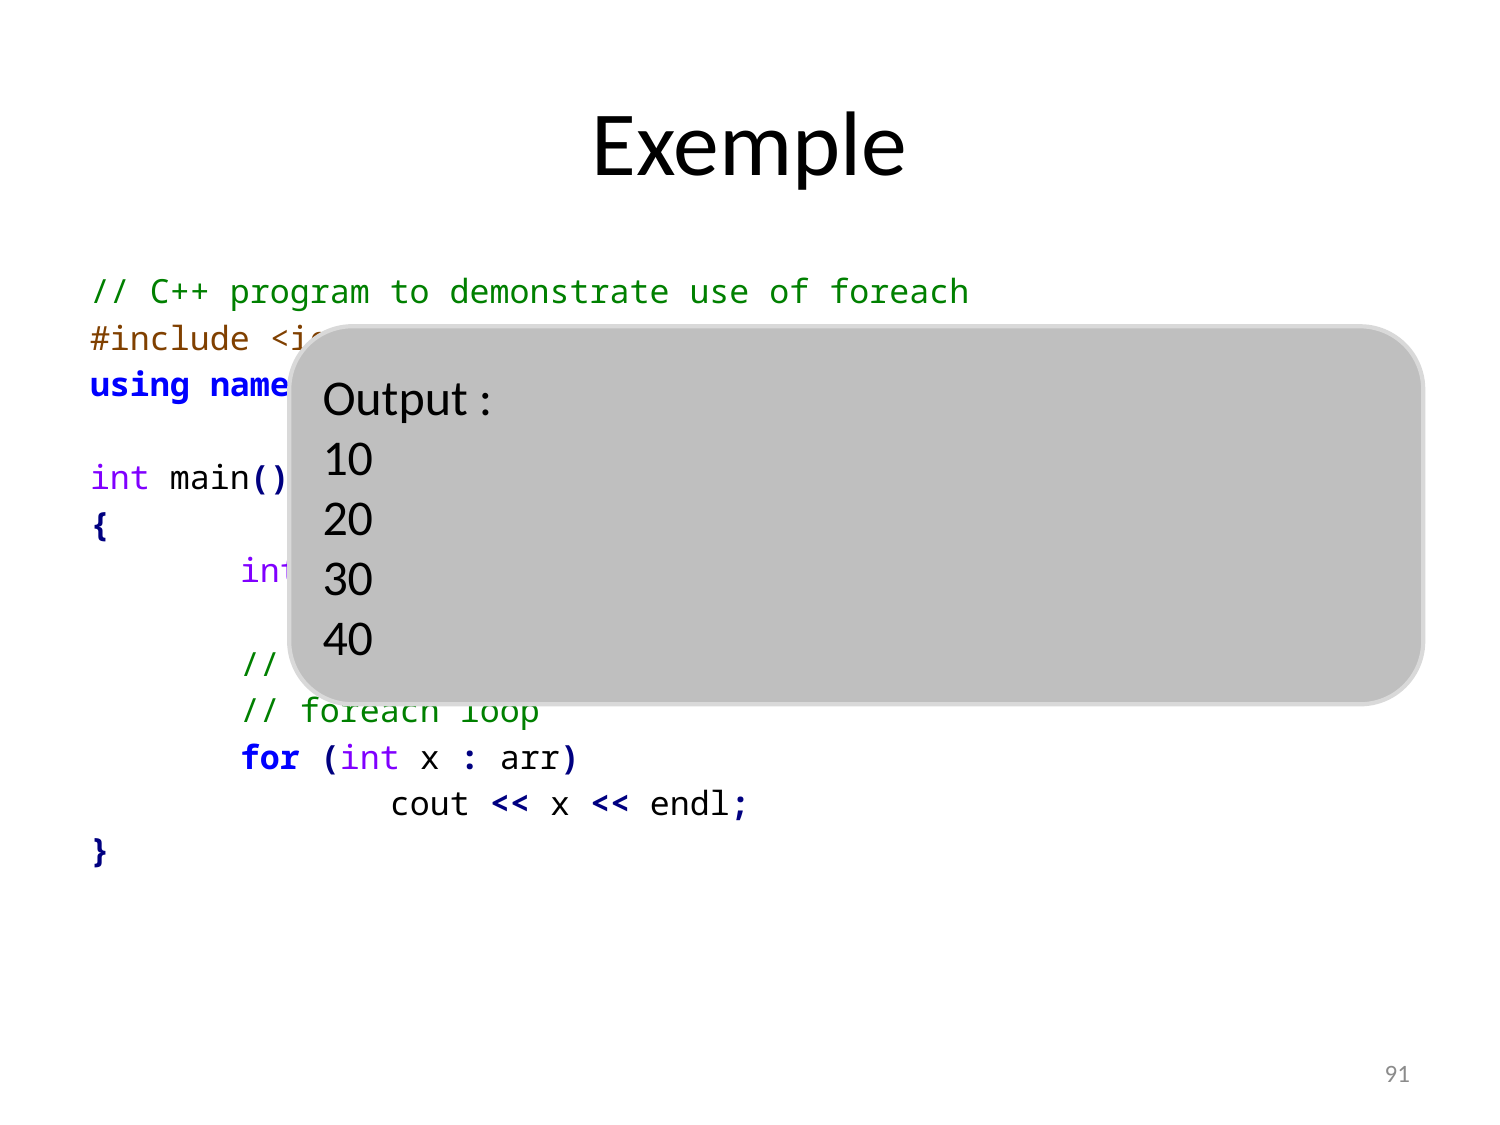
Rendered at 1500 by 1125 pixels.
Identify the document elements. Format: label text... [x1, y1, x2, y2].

list // C++ program to demonstrate use of foreach #include <iostream> using namespace std; int main() { int arr[] = { 10, 20, 30, 40 }; // Printing elements of an array using // foreach loop for (int x : arr) cout << x << endl; } [75, 262, 1425, 1005]
title Exemple [75, 45, 1425, 233]
text_box Output : 10 20 30 40 [287, 324, 1426, 707]
slide_number 91 [1074, 1042, 1425, 1103]
